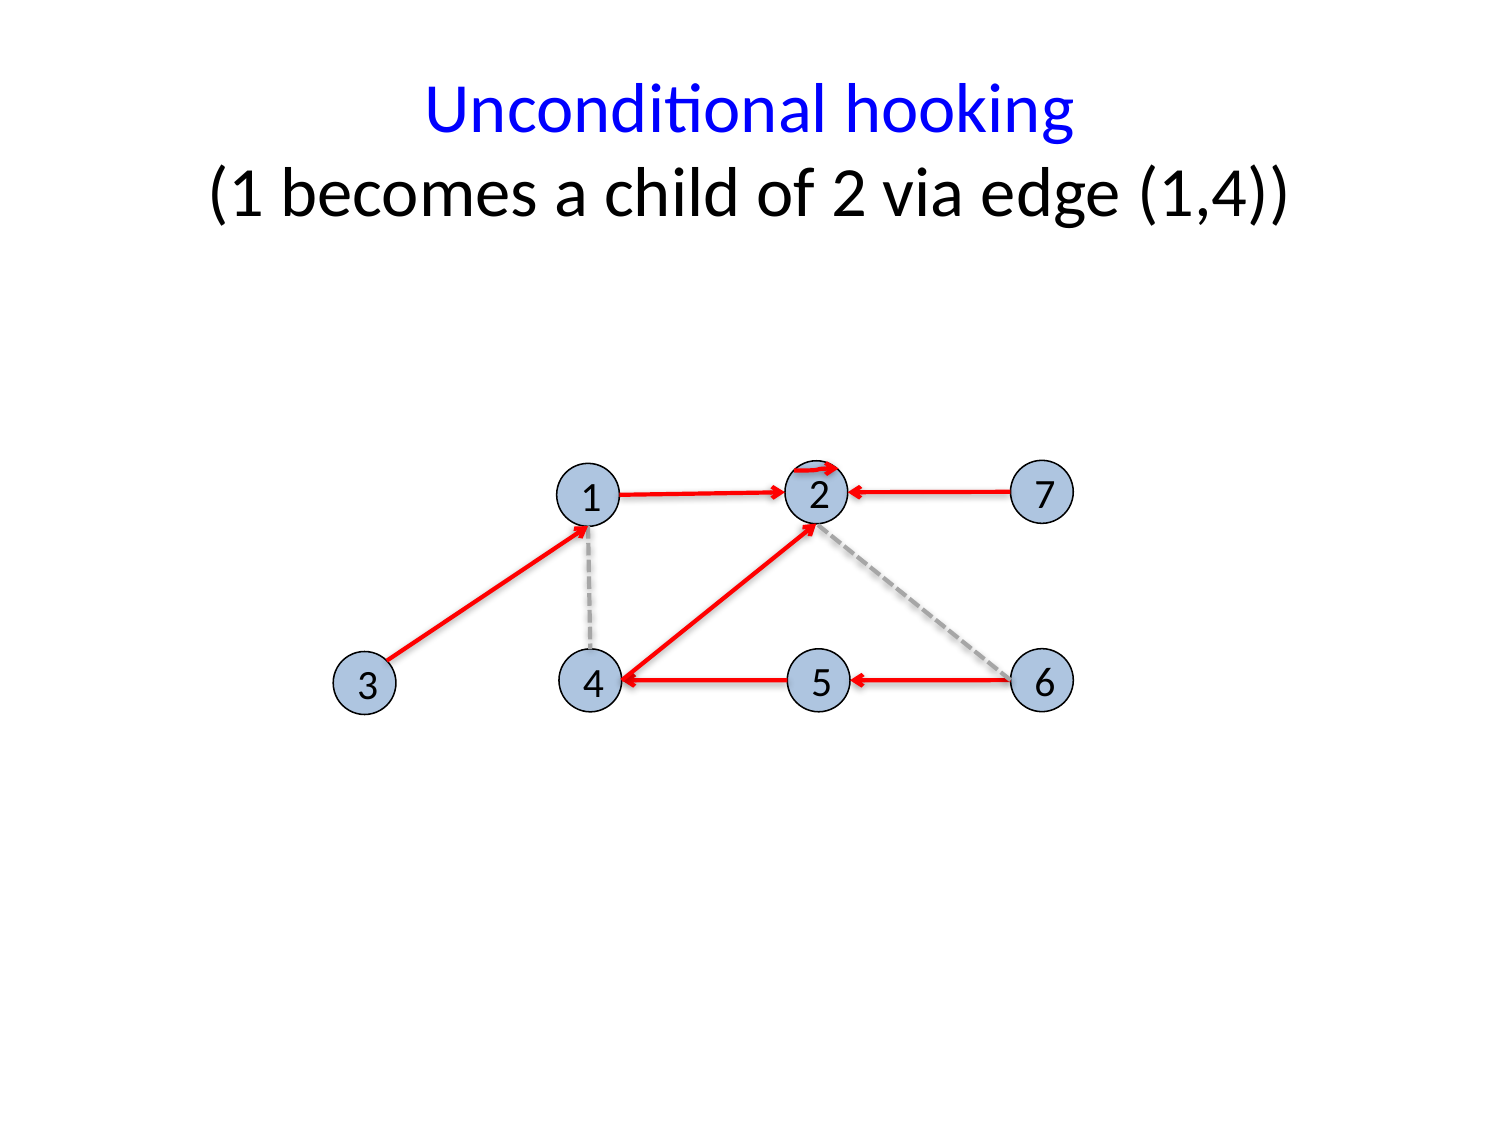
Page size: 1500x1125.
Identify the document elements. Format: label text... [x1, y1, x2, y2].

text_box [816, 523, 1011, 681]
text_box 1 [556, 463, 620, 526]
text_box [621, 523, 814, 681]
text_box 7 [1010, 460, 1074, 524]
title Unconditional hooking (1 becomes a child of 2 via edge (1,4)) [75, 52, 1425, 240]
text_box 2 [799, 461, 809, 466]
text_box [386, 526, 589, 661]
text_box 6 [1012, 648, 1074, 712]
text_box 2 [785, 471, 848, 522]
text_box 5 [789, 690, 849, 712]
text_box 4 [558, 649, 621, 712]
text_box 3 [333, 651, 396, 715]
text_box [619, 491, 786, 495]
